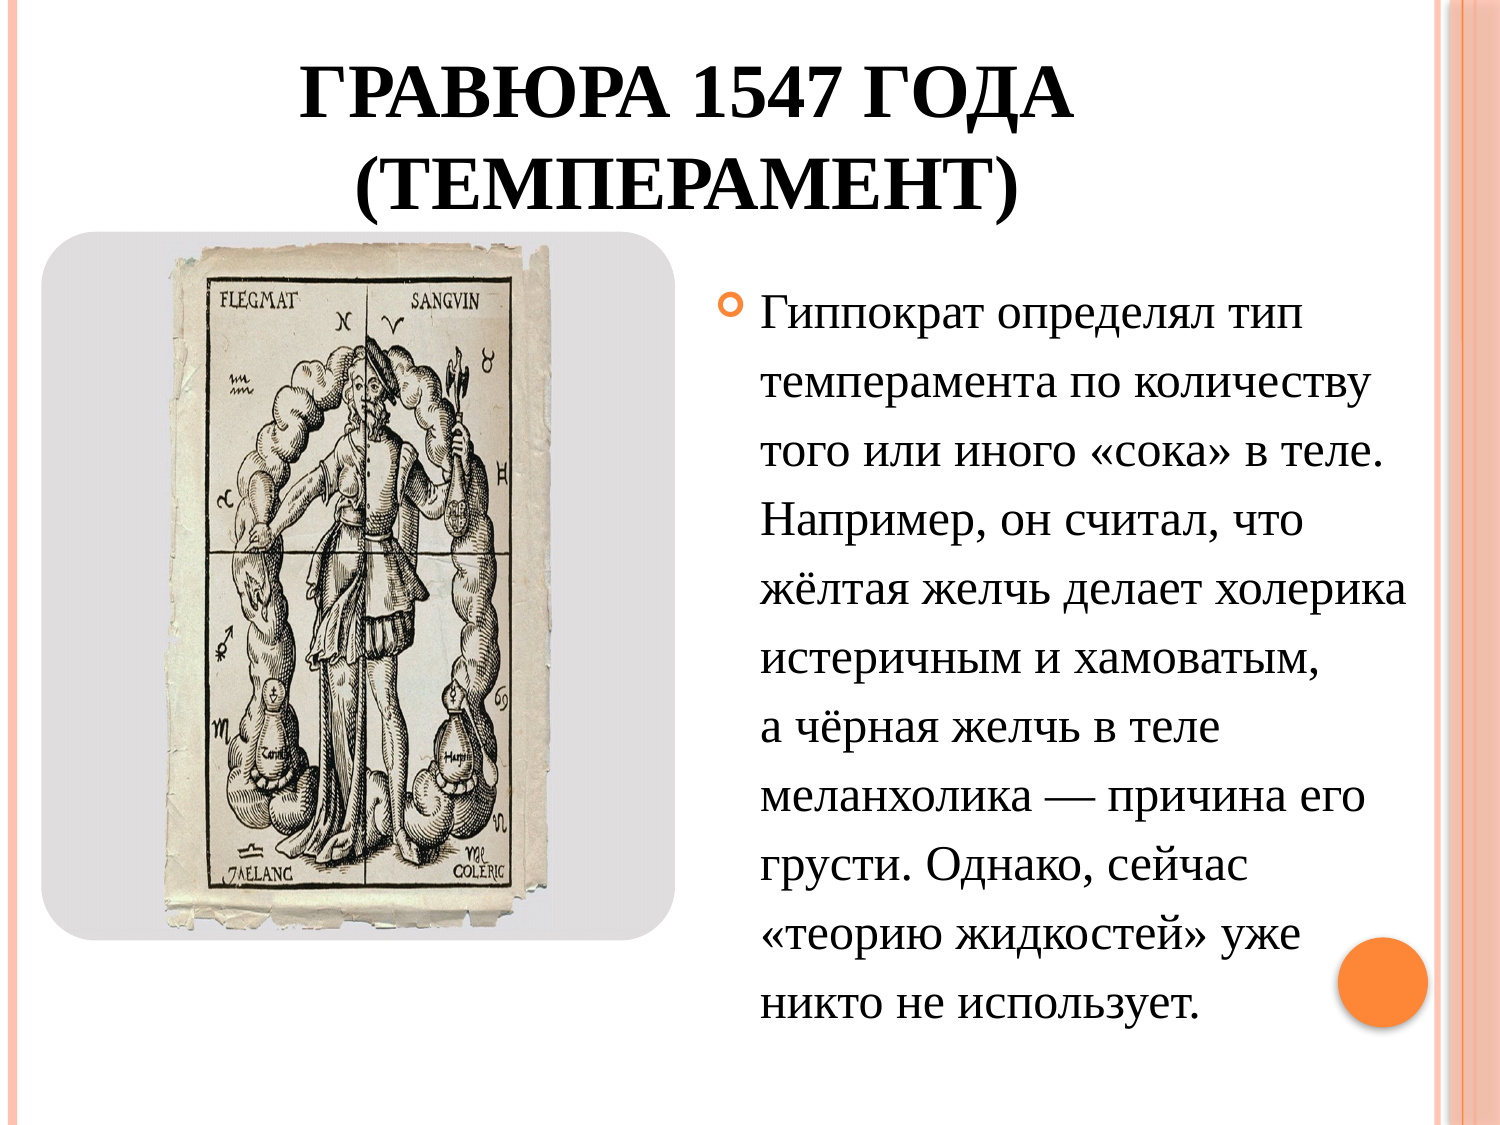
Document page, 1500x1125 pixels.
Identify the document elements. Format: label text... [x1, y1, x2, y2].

list Гиппократ определял тип темперамента по количеству того или иного «сока» в теле. Например, он считал, что жёлтая желчь делает холерика истеричным и хамоватым, а чёрная желчь в теле меланхолика — причина его грусти. Однако, сейчас «теорию жидкостей» уже никто не использует. [700, 262, 1436, 1083]
title Гравюра 1547 года (темперамент) [75, 30, 1300, 233]
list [40, 231, 676, 941]
